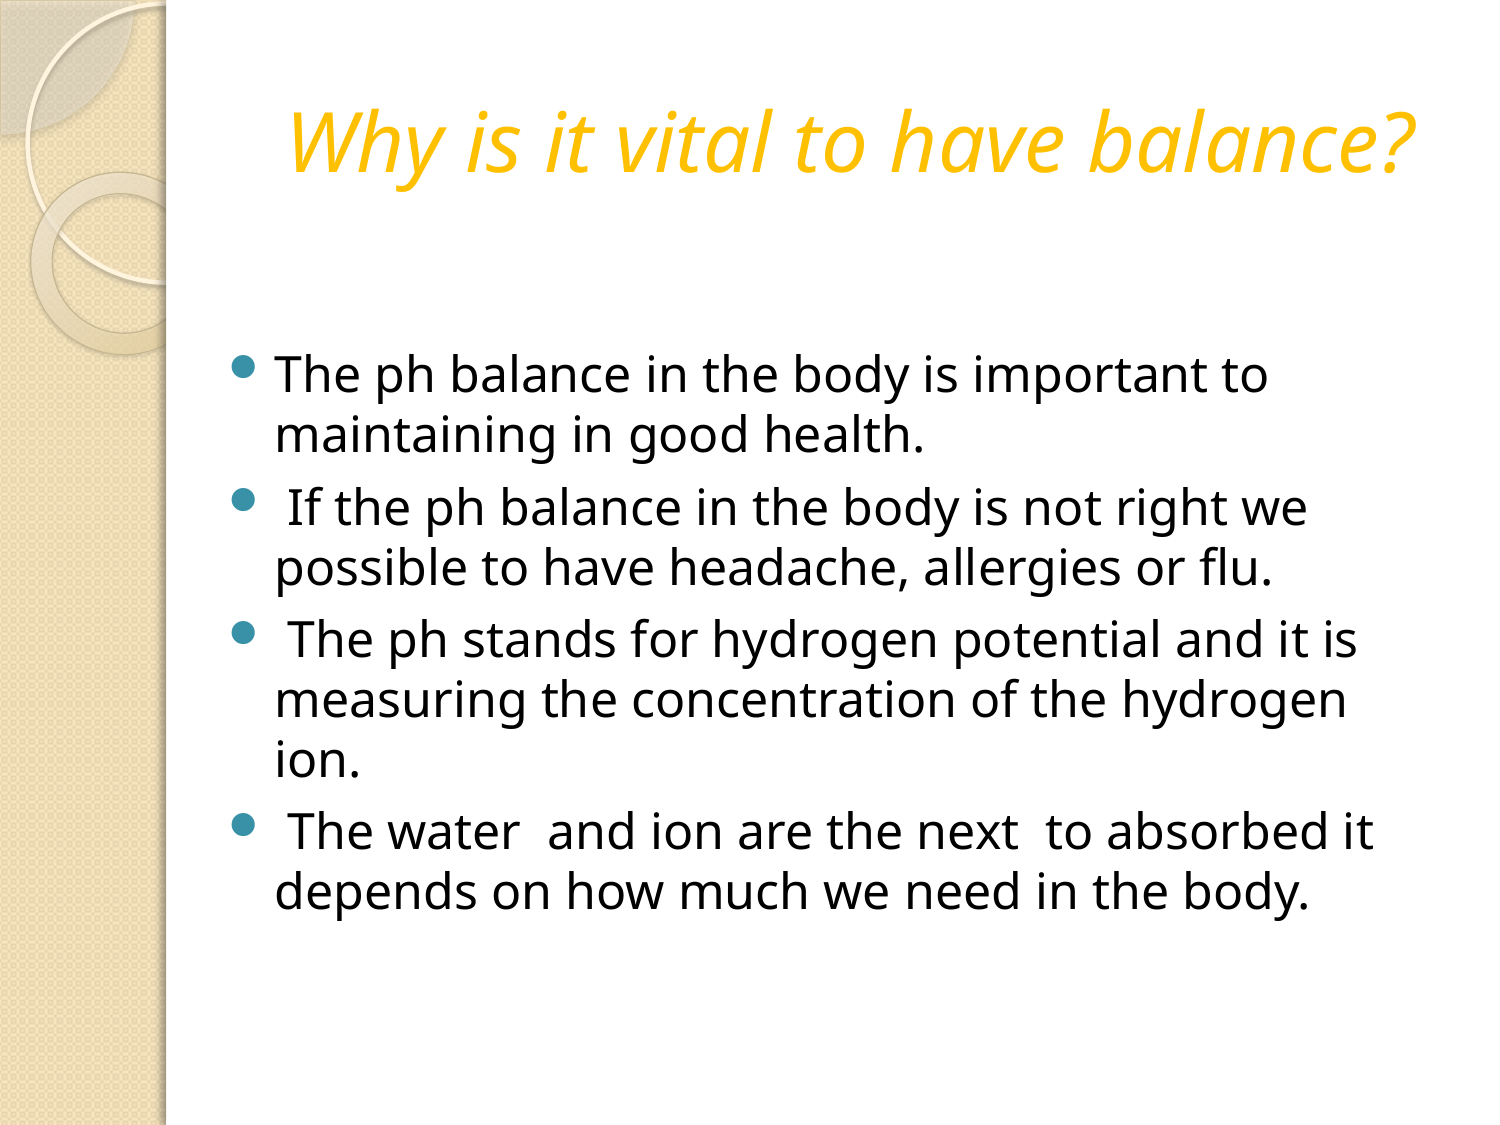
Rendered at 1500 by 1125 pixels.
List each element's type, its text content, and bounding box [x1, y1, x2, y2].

title Why is it vital to have balance? [235, 45, 1466, 233]
list The ph balance in the body is important to maintaining in good health. If the ph balance in the body is not right we possible to have headache, allergies or flu. The ph stands for hydrogen potential and it is measuring the concentration of the hydrogen ion. The water and ion are the next to absorbed it depends on how much we need in the body. [200, 262, 1430, 963]
